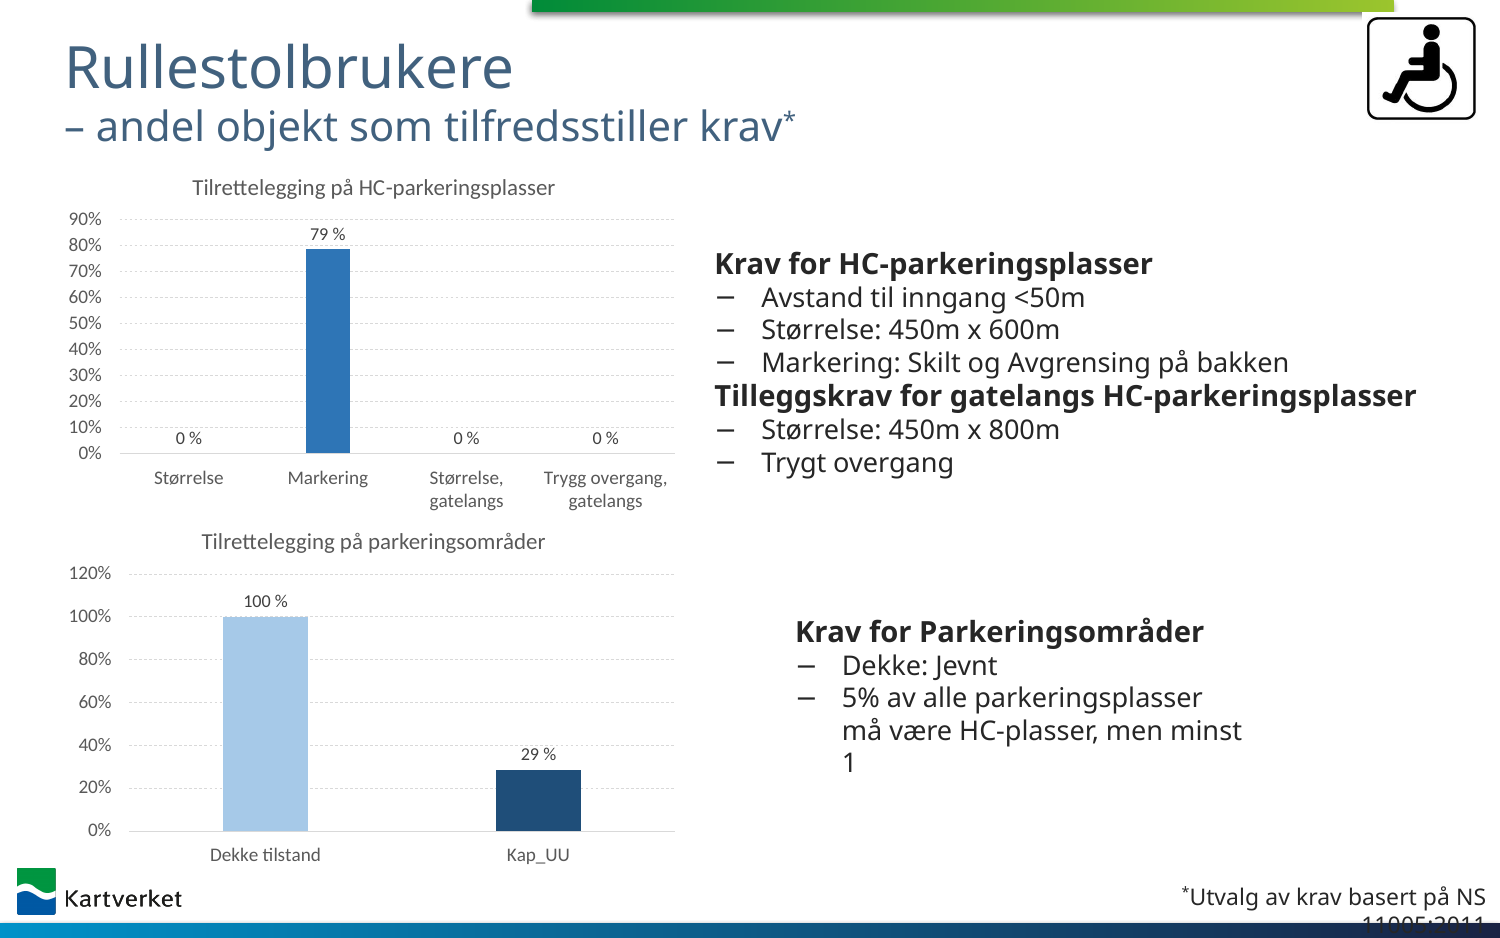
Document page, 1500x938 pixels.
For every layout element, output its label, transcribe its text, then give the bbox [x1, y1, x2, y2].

picture [1362, 12, 1481, 126]
text_box Krav for Parkeringsområder Dekke: Jevnt 5% av alle parkeringsplasser må være HC-plasser, men minst 1 [780, 605, 1261, 786]
picture [62, 166, 686, 519]
text_box *Utvalg av krav basert på NS 11005:2011 [1068, 873, 1500, 938]
text_box Rullestolbrukere – andel objekt som tilfredsstiller krav* [49, 25, 1431, 158]
text_box Krav for HC-parkeringsplasser Avstand til inngang <50m Størrelse: 450m x 600m Markering: Skilt og Avgrensing på bakken Tilleggskrav for gatelangs HC-parkeringsplasser Størrelse: 450m x 800m Trygt overgang [699, 237, 1433, 485]
picture [62, 520, 686, 874]
